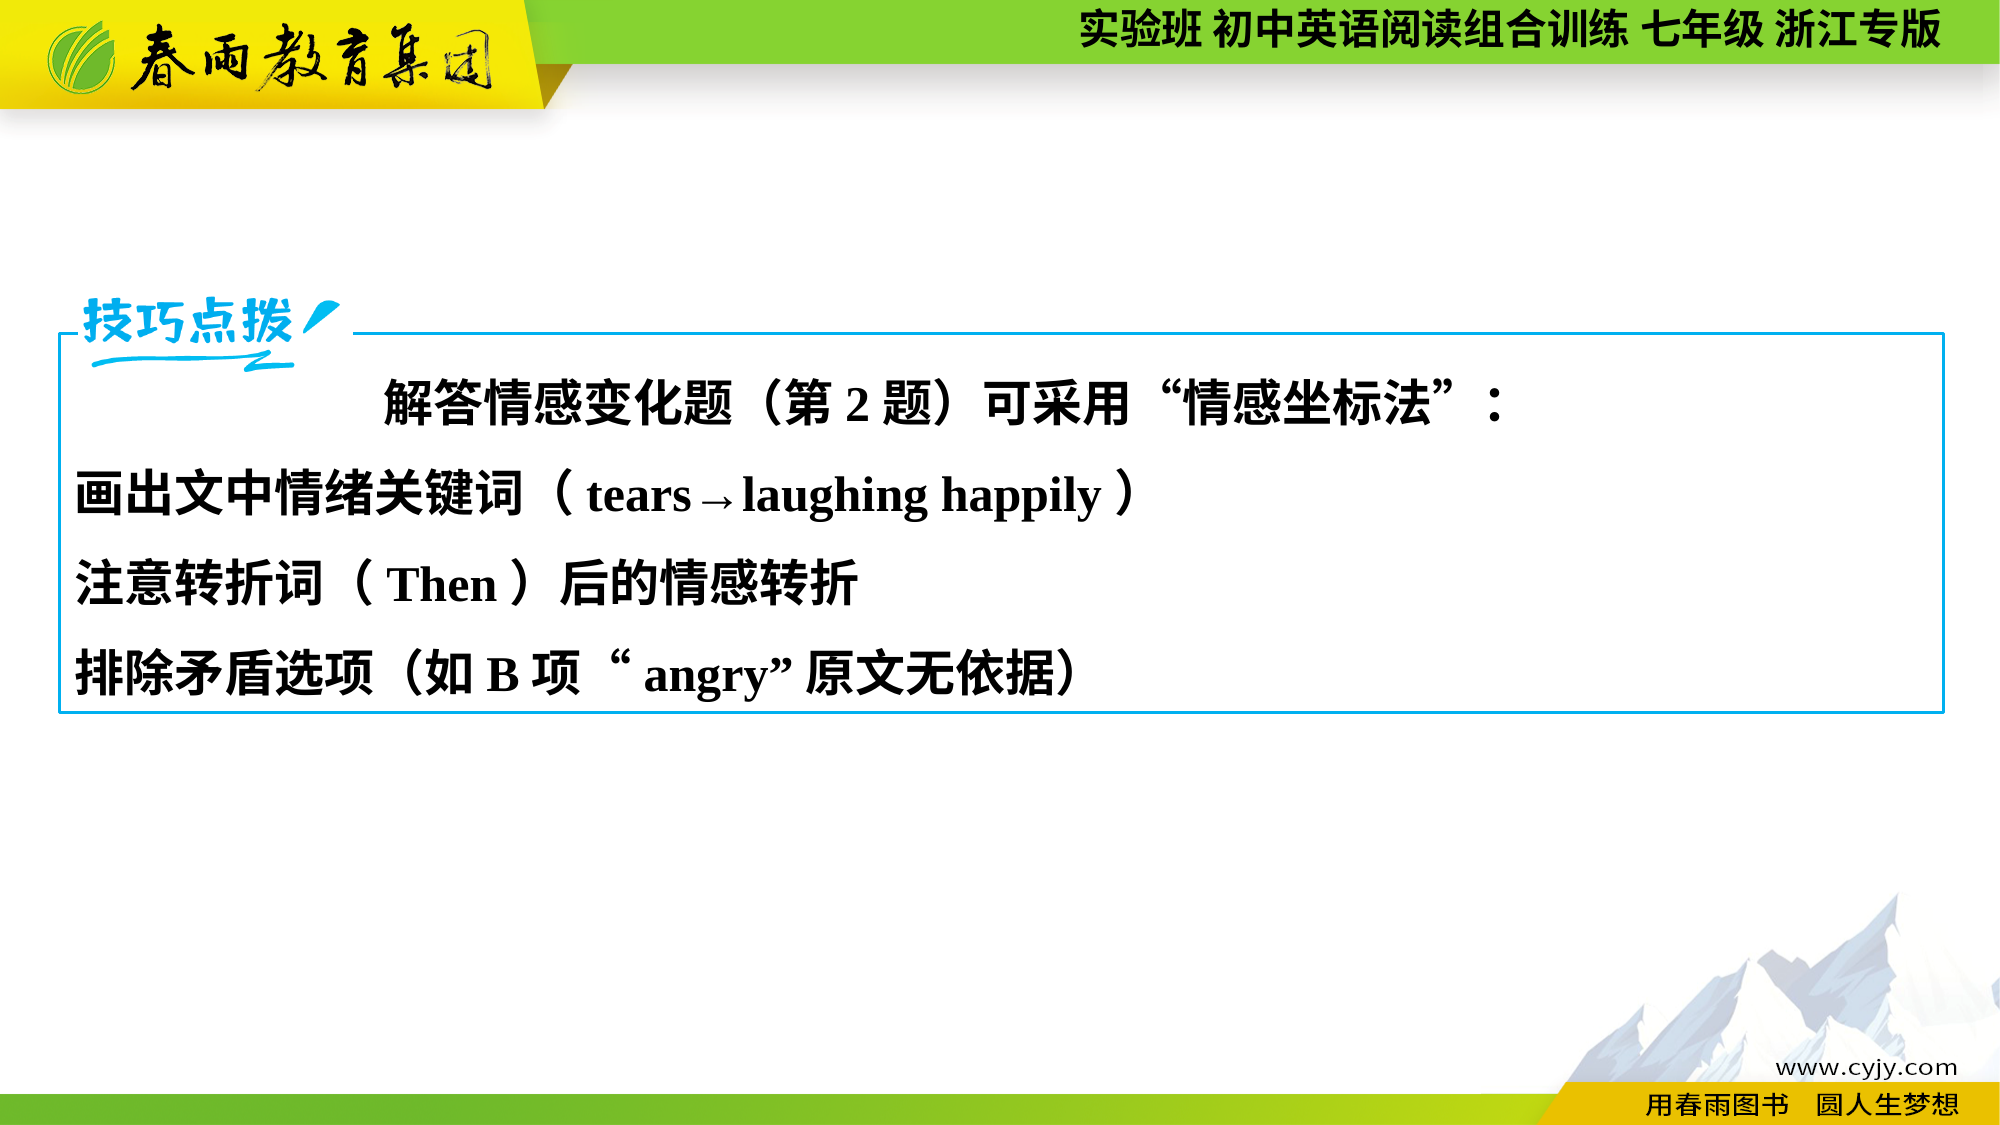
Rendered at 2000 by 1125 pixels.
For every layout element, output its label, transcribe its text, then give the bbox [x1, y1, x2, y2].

picture [0, 0, 2000, 1125]
list 解答情感变化题（第2题）可采用“情感坐标法”： 画出文中情绪关键词（tears→laughing happily） 注意转折词（Then）后的情感转折 排除矛盾选项（如B项“angry”原文无依据） [59, 333, 1944, 713]
